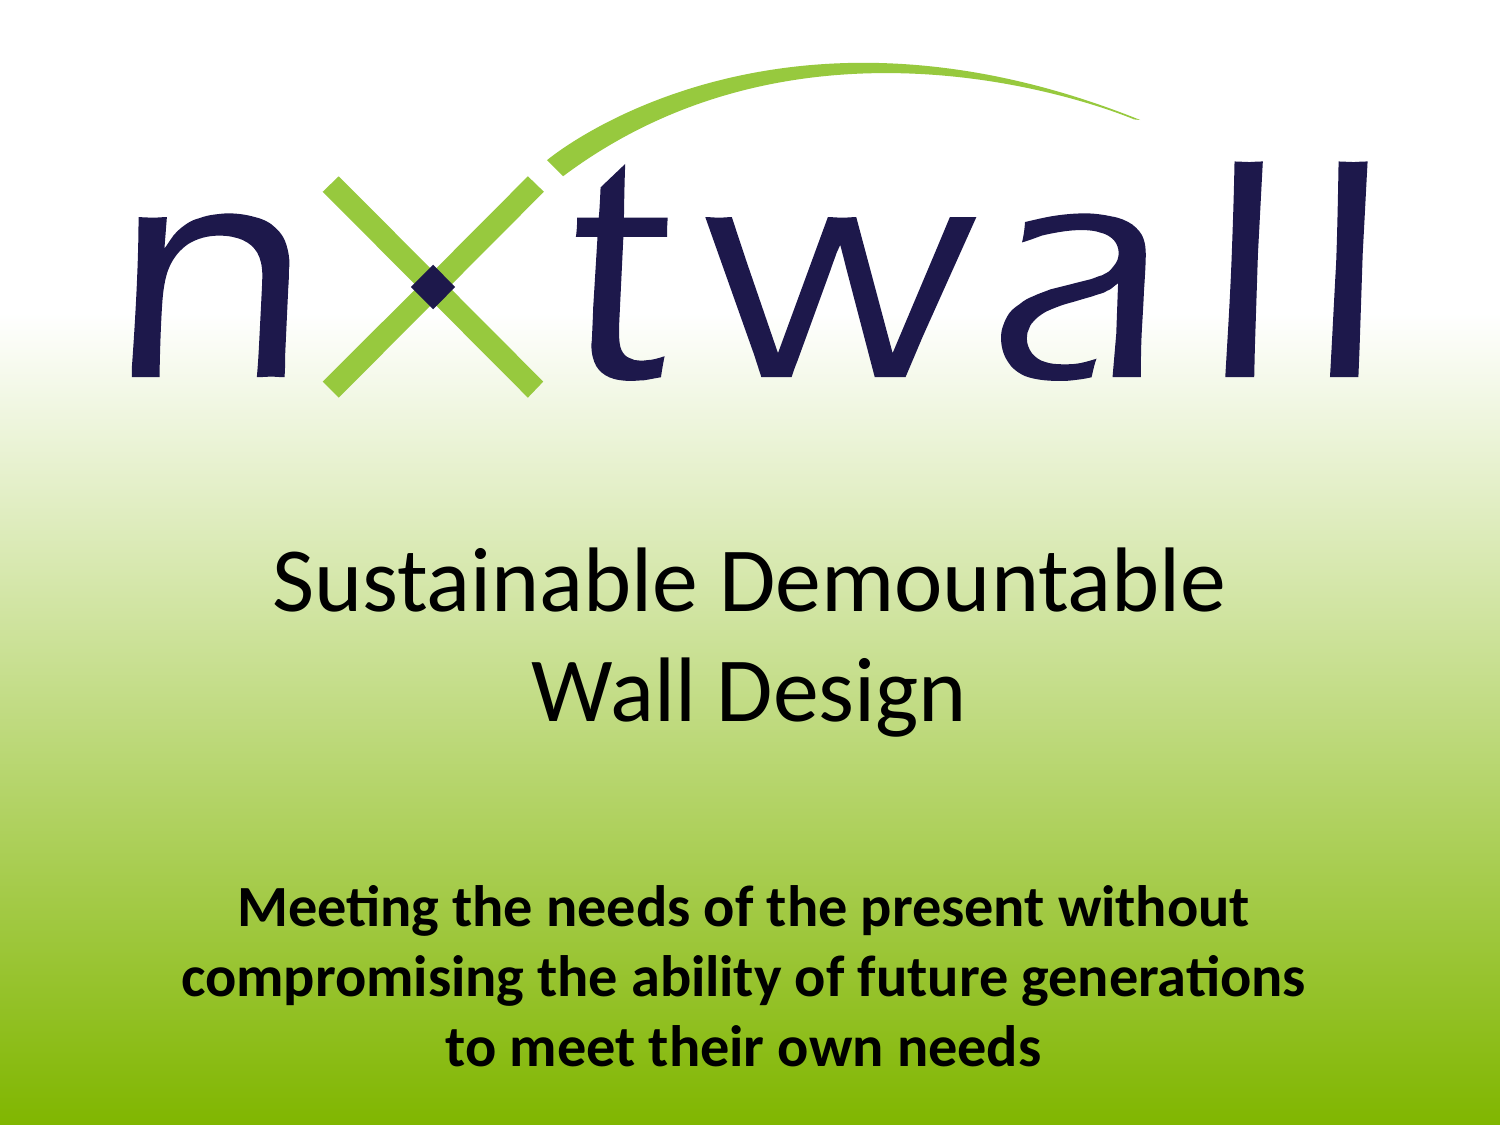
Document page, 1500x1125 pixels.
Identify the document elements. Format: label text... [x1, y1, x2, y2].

title Sustainable Demountable Wall Design [31, 508, 1469, 750]
text_box Meeting the needs of the present without compromising the ability of future generations to meet their own needs [137, 860, 1350, 1085]
picture [131, 62, 1369, 399]
